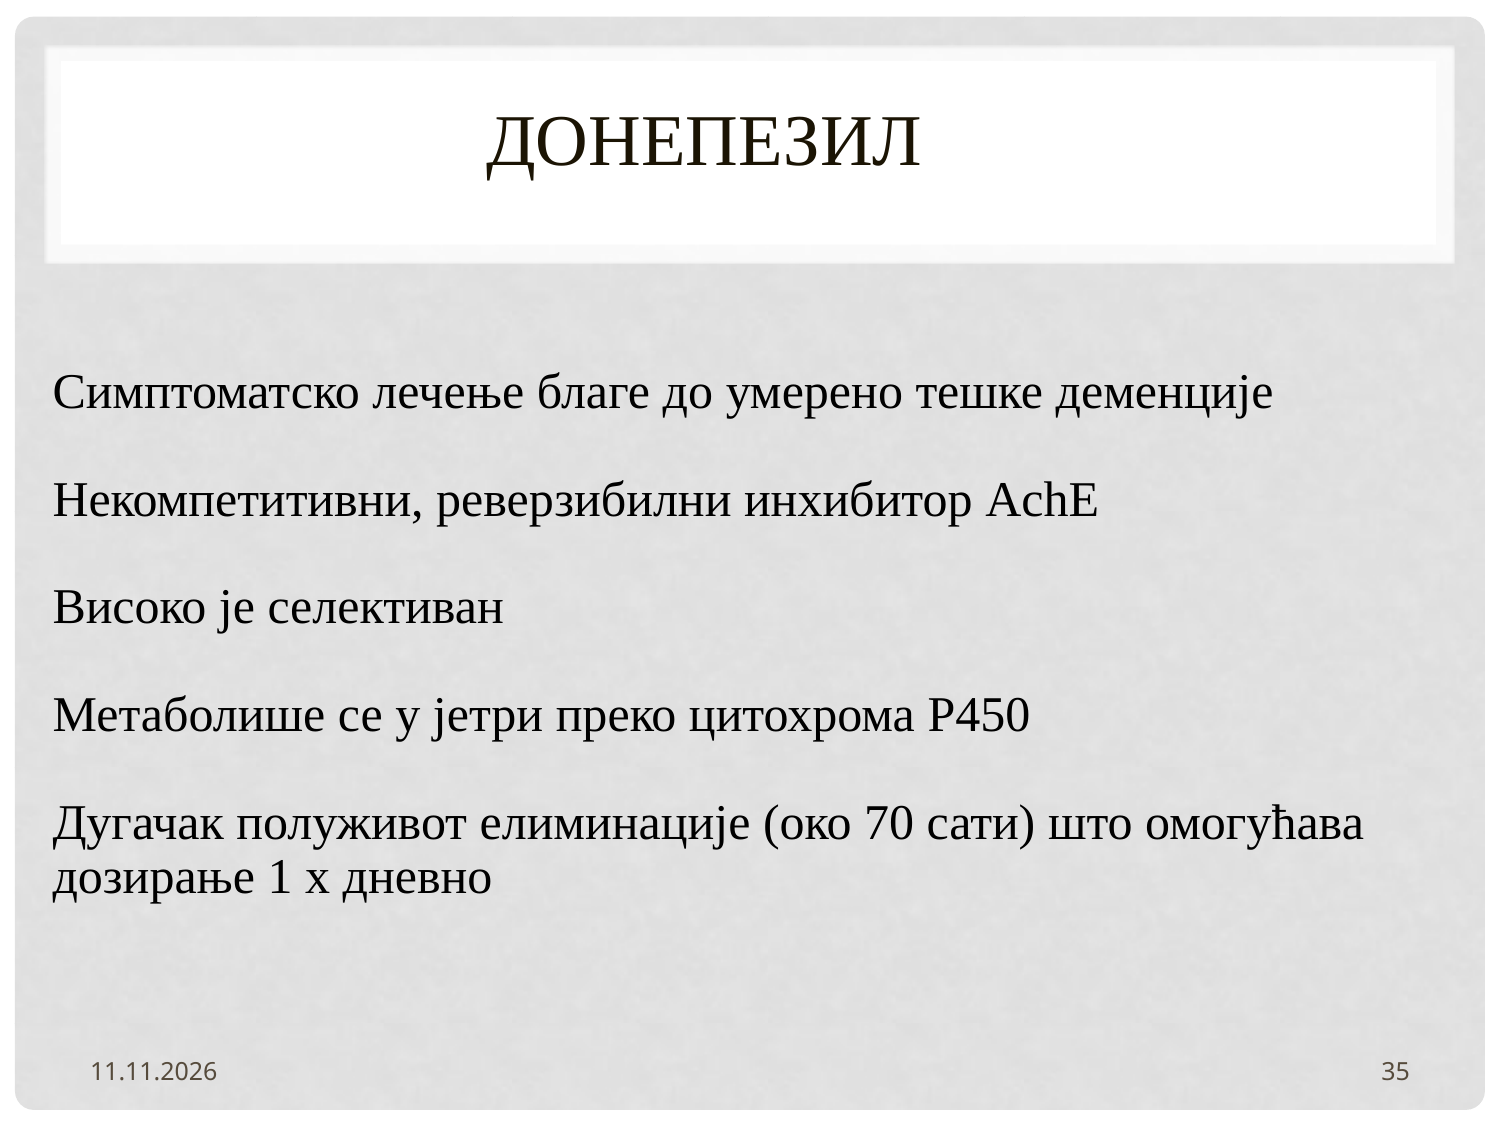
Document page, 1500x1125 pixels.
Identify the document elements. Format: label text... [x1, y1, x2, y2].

text_box Симптоматско лечење благе до умерено тешке деменције Некомпетитивни, реверзибилни инхибитор AchE Високо је селективан Метаболише се у јетри преко цитохрома P450 Дугачак полуживот елиминације (око 70 сати) што омогућава дозирање 1 х дневно [37, 287, 1458, 1077]
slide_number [75, 1042, 425, 1103]
title ДОНЕПЕЗИЛ [375, 42, 1034, 230]
slide_number 35 [1074, 1042, 1425, 1103]
